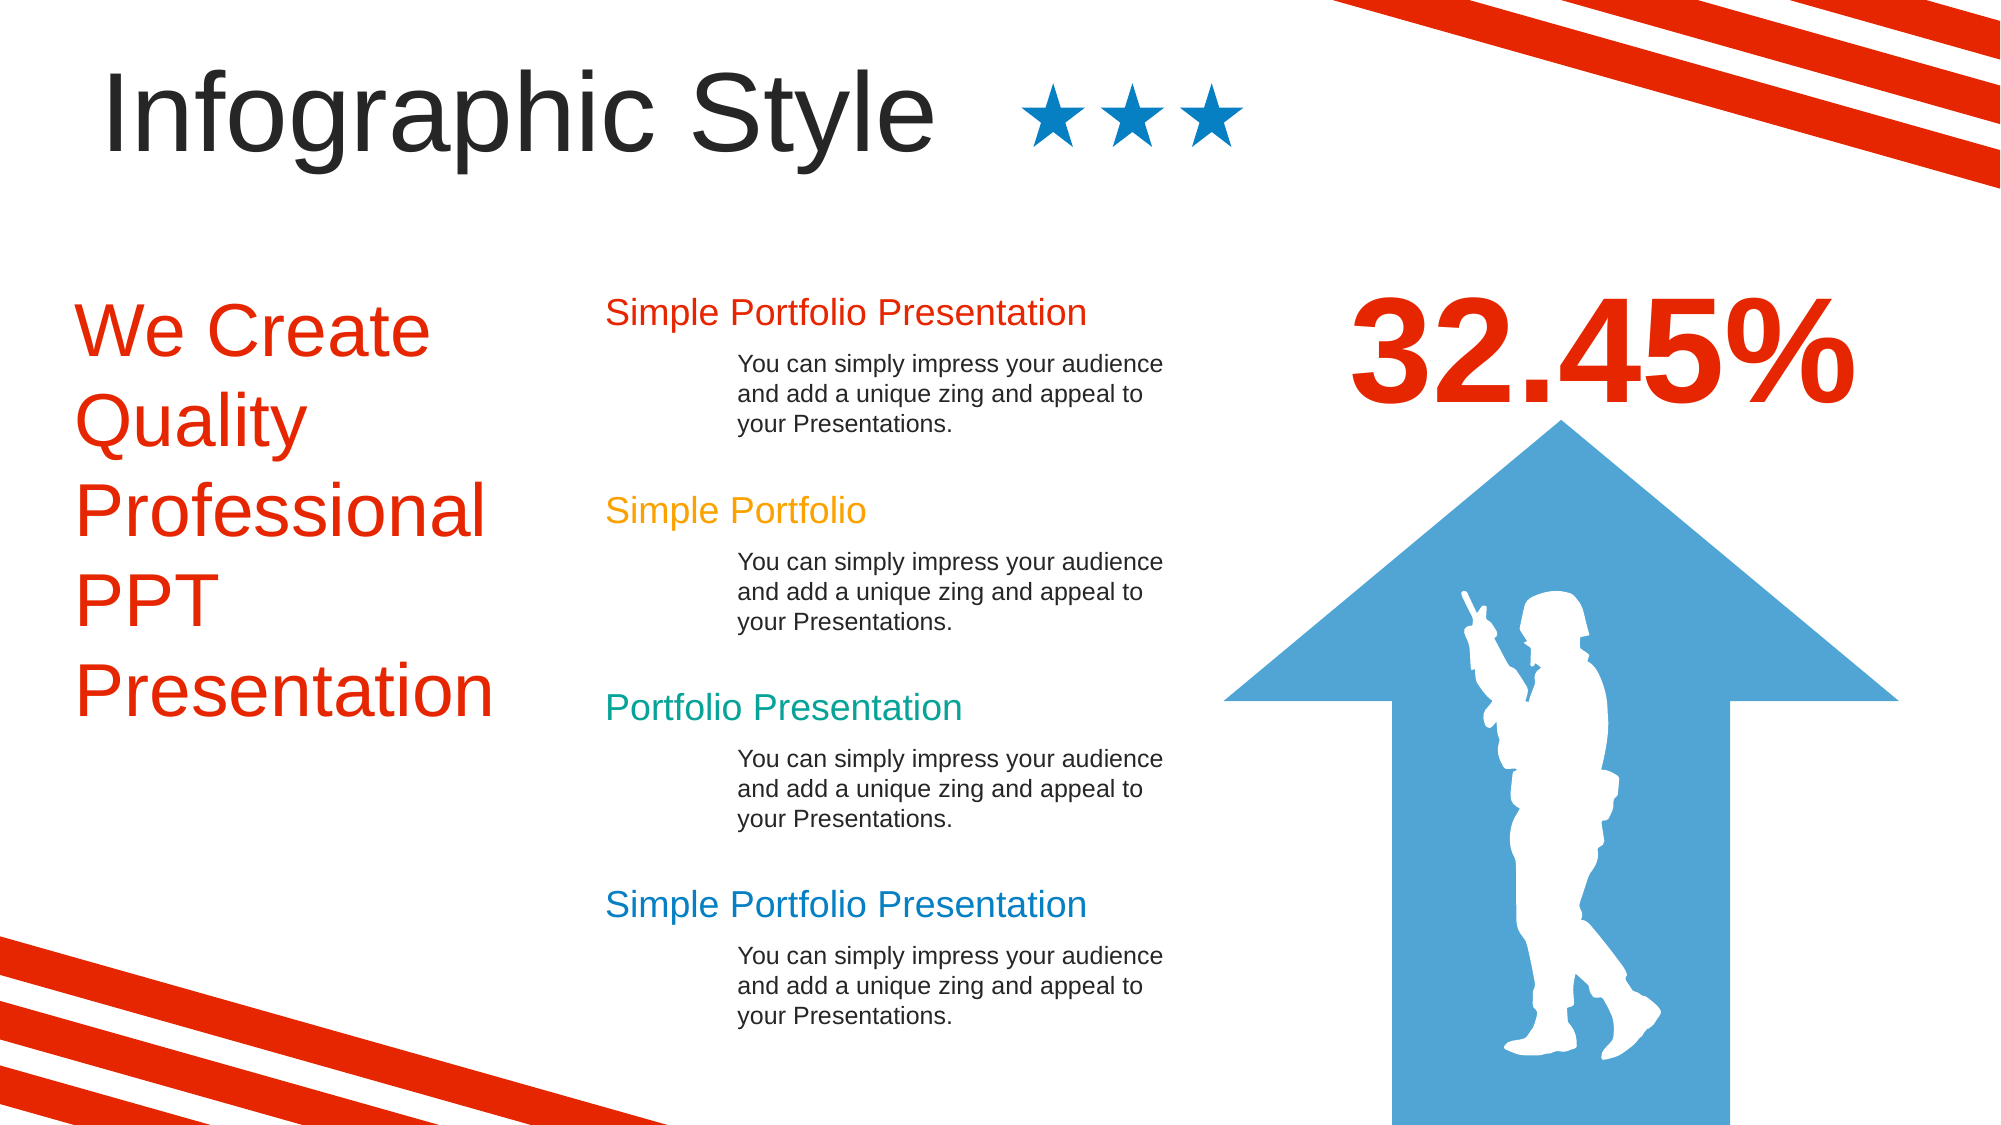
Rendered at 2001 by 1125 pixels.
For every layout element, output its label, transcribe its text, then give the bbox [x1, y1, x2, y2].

text_box You can simply impress your audience and add a unique zing and appeal to your Presentations. [722, 537, 1203, 643]
text_box Portfolio Presentation [590, 684, 1203, 736]
text_box [1220, 441, 1902, 1125]
text_box We Create Quality Professional PPT Presentation [68, 280, 570, 732]
list Infographic Style [86, 55, 1899, 175]
text_box [1461, 590, 1661, 1060]
text_box You can simply impress your audience and add a unique zing and appeal to your Presentations. [722, 735, 1203, 840]
text_box 32.45% [1287, 245, 1921, 441]
text_box You can simply impress your audience and add a unique zing and appeal to your Presentations. [722, 340, 1203, 446]
text_box Simple Portfolio Presentation [590, 881, 1203, 933]
text_box You can simply impress your audience and add a unique zing and appeal to your Presentations. [722, 931, 1203, 1037]
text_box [1021, 83, 1244, 148]
text_box Simple Portfolio Presentation [590, 289, 1203, 340]
text_box Simple Portfolio [590, 486, 1203, 538]
